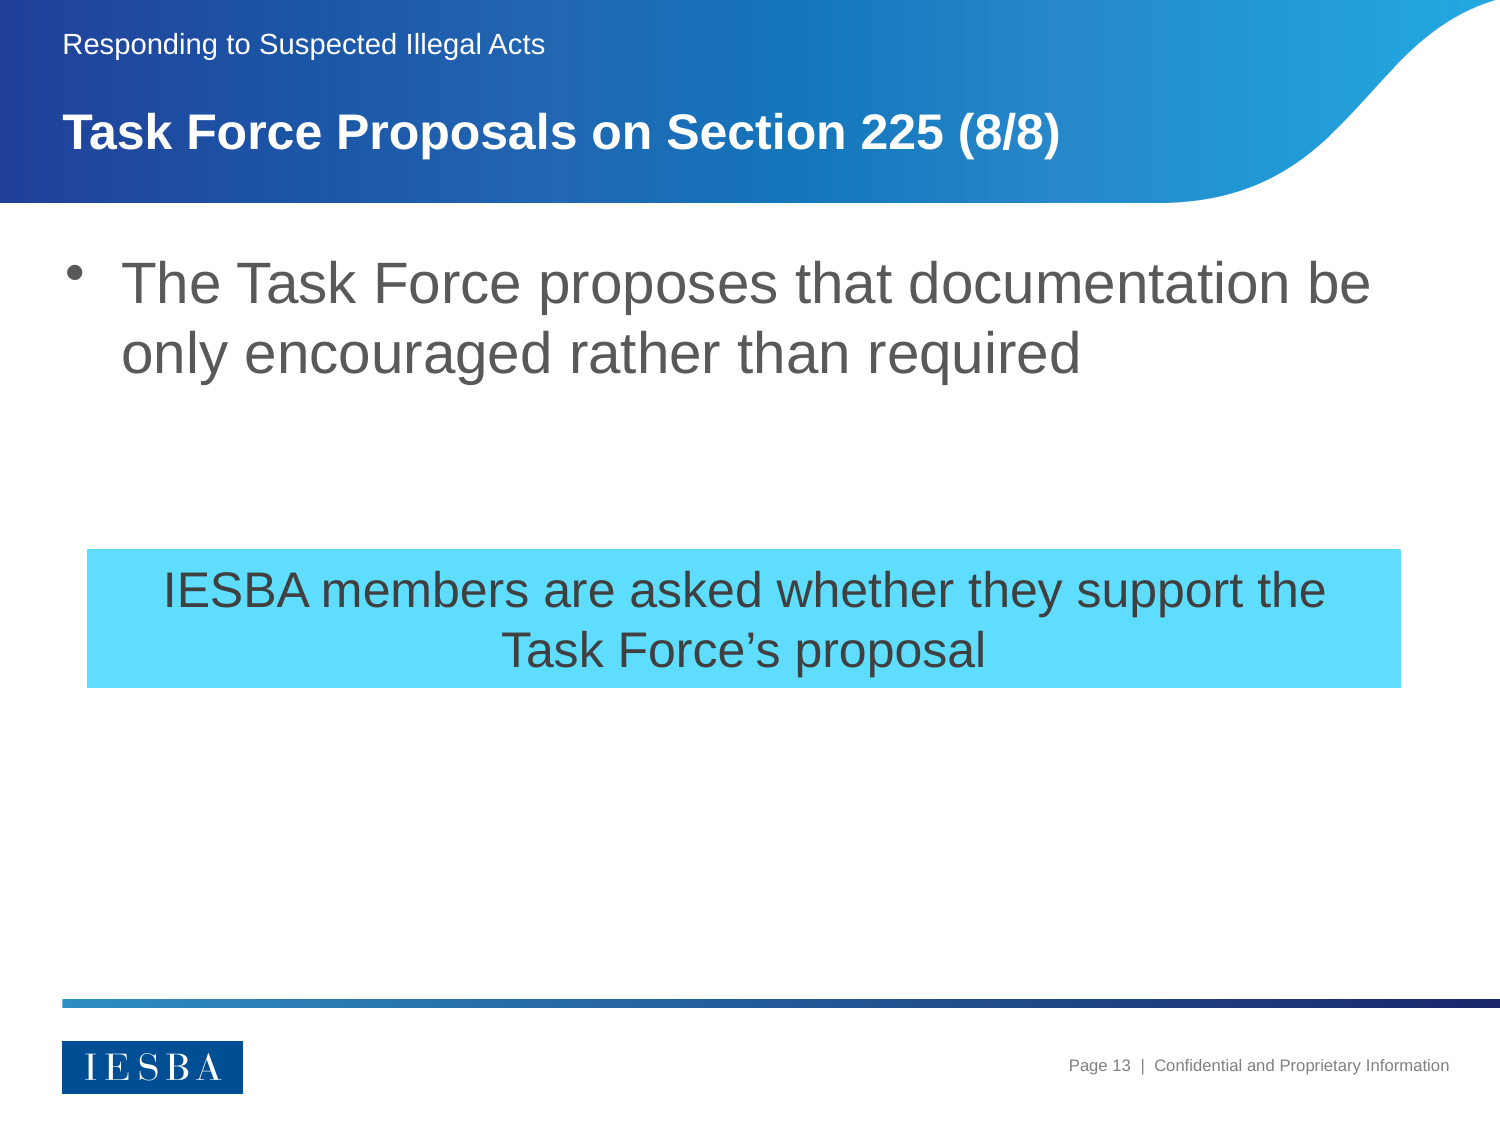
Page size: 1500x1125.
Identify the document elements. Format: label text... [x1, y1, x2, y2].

subtitle Responding to Suspected Illegal Acts [62, 24, 575, 80]
picture [0, 0, 1497, 203]
title Task Force Proposals on Section 225 (8/8) [62, 75, 1300, 184]
list The Task Force proposes that documentation be only encouraged rather than required [50, 237, 1438, 988]
text_box IESBA members are asked whether they support the Task Force’s proposal [87, 549, 1400, 688]
picture [62, 1041, 243, 1094]
